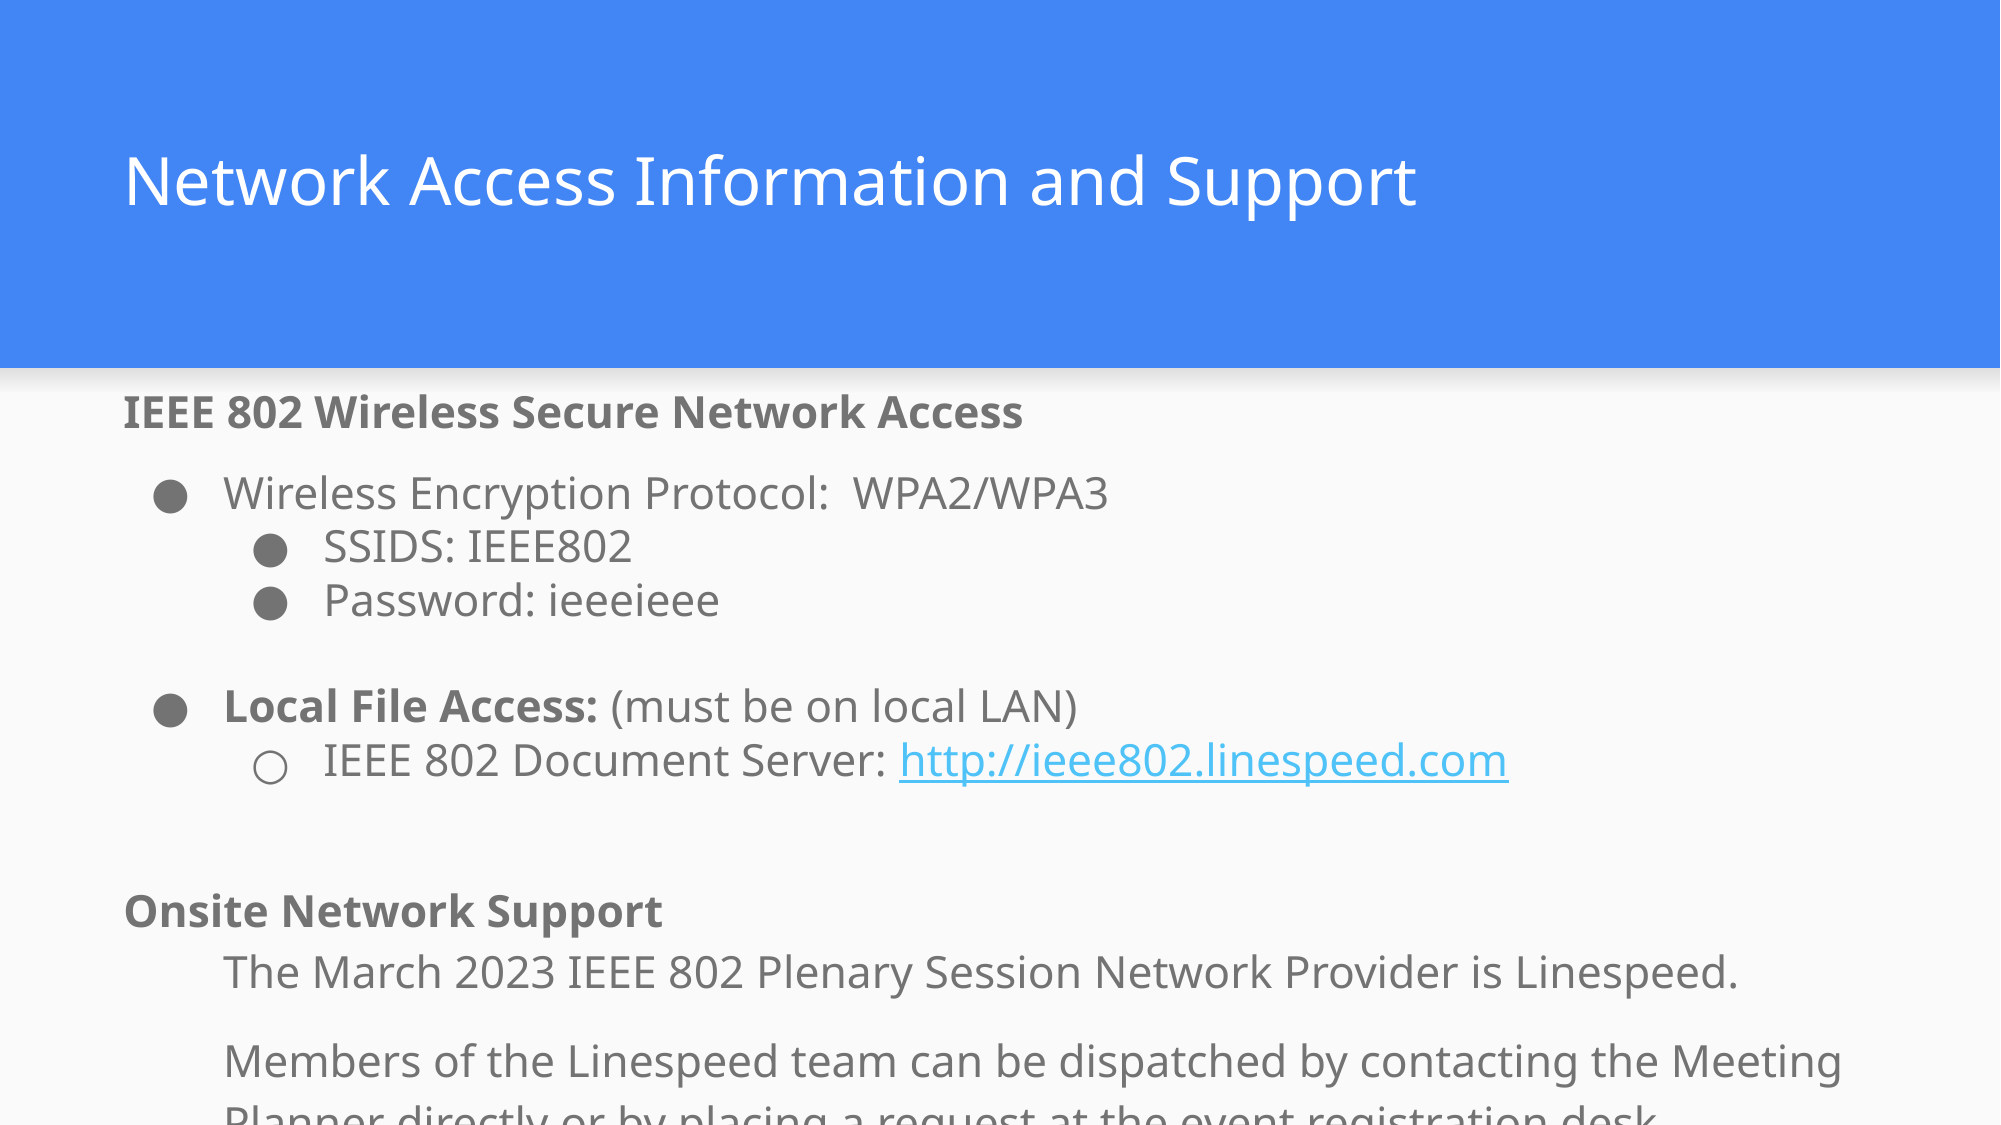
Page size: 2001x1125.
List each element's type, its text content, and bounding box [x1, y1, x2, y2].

list IEEE 802 Wireless Secure Network Access Wireless Encryption Protocol: WPA2/WPA3 SSIDS: IEEE802 Password: ieeeieee Local File Access: (must be on local LAN) IEEE 802 Document Server: http://ieee802.linespeed.com Onsite Network Support The March 2023 IEEE 802 Plenary Session Network Provider is Linespeed. Members of the Linespeed team can be dispatched by contacting the Meeting Planner directly or by placing a request at the event registration desk. [103, 356, 1872, 1109]
title Network Access Information and Support [103, 70, 1902, 239]
